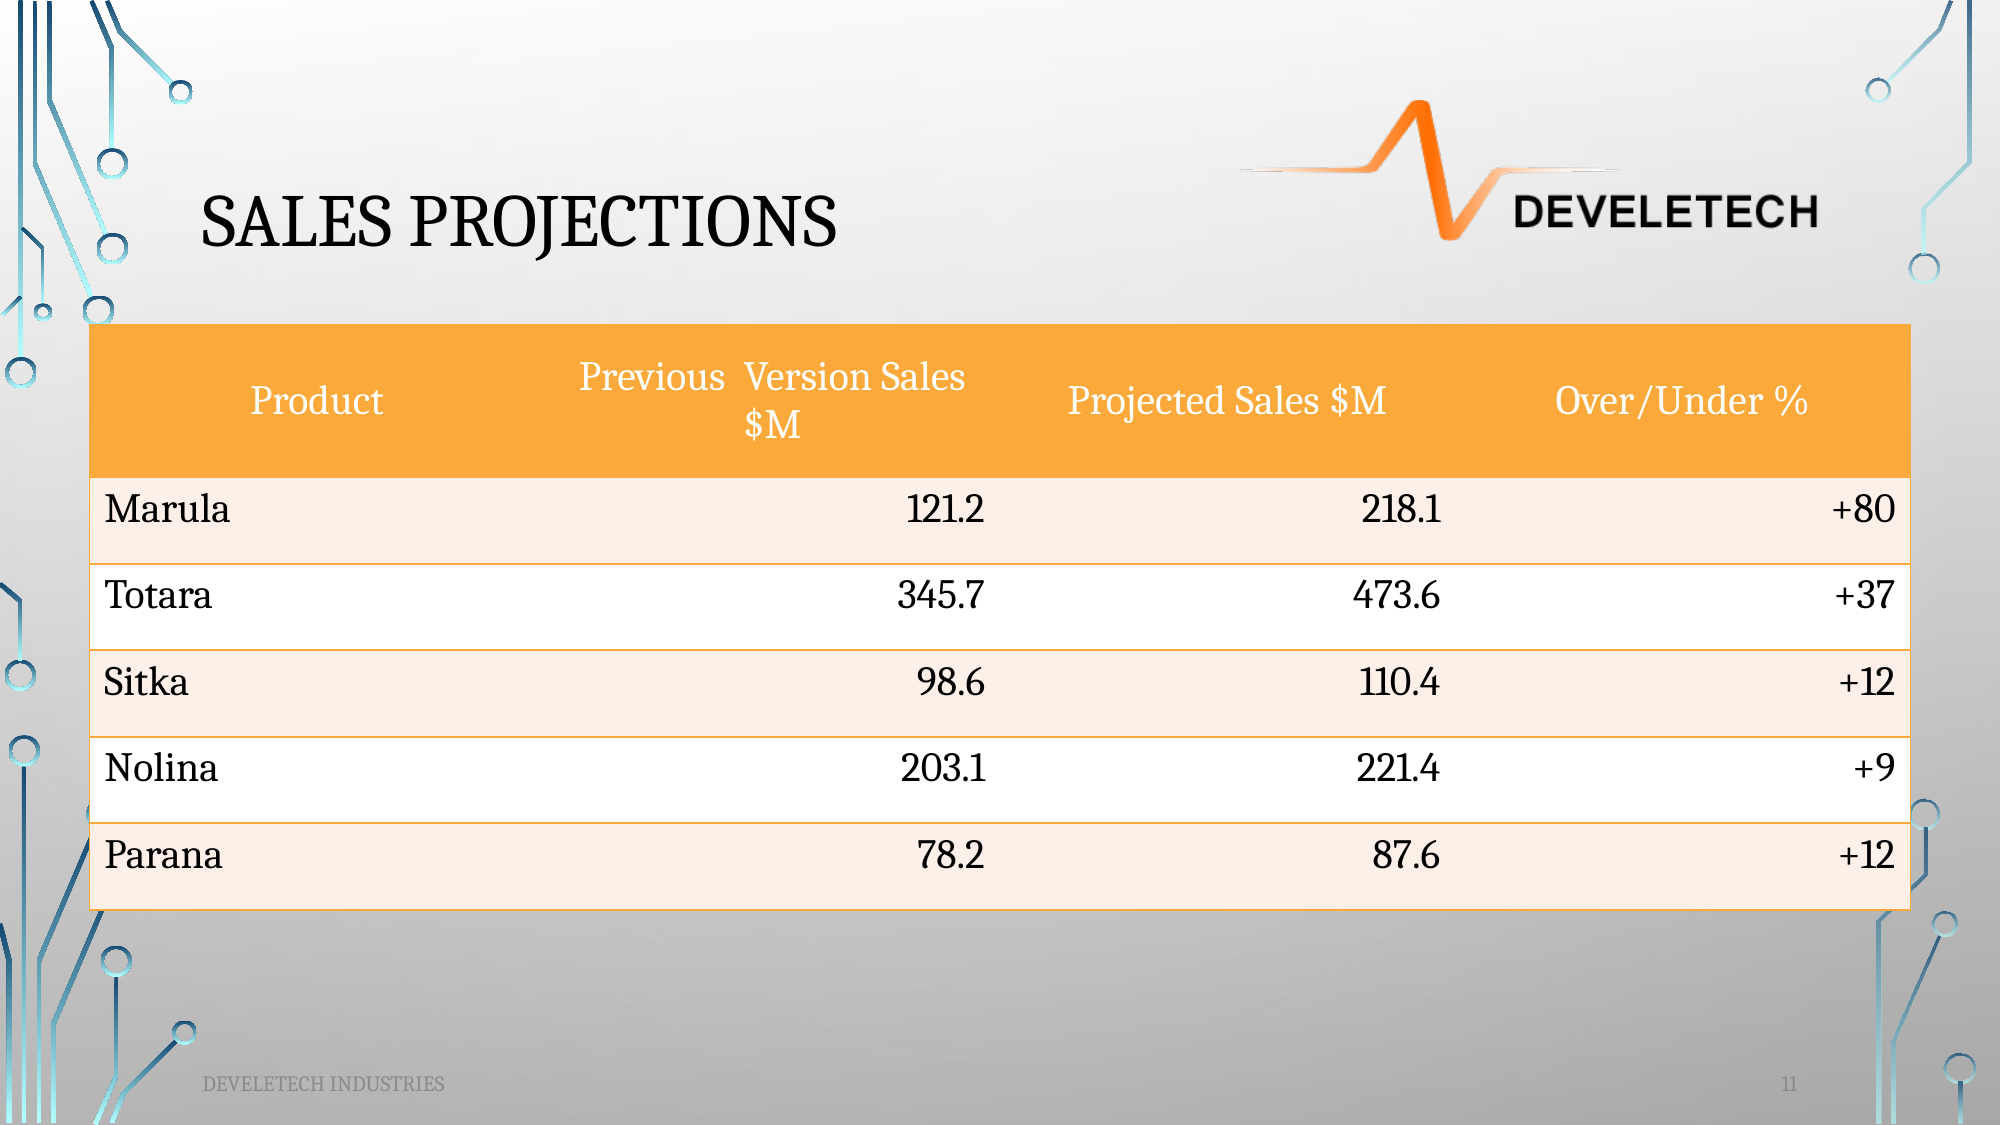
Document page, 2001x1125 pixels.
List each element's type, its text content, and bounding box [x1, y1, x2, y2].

table_cell +80 [1455, 478, 1910, 563]
table_cell Nolina [90, 738, 545, 822]
table_cell 473.6 [1000, 565, 1455, 649]
table_cell +12 [1455, 824, 1910, 909]
table_cell 98.6 [545, 652, 1000, 735]
table_cell +37 [1455, 565, 1910, 649]
table_cell 345.7 [545, 565, 1000, 649]
table_cell 121.2 [545, 478, 1000, 563]
table_cell +12 [1455, 651, 1910, 736]
title Sales Projections [187, 101, 1224, 324]
table_cell 87.6 [1000, 824, 1455, 909]
table_cell Marula [90, 478, 545, 563]
table_header Previous Version Sales $M [545, 326, 1000, 477]
table_header Over/Under % [1455, 326, 1910, 477]
footer Develetech Industries [187, 1052, 1211, 1113]
table_cell +9 [1455, 738, 1910, 822]
table_cell Sitka [90, 651, 545, 736]
table_header Product [90, 326, 545, 477]
table_cell 221.4 [1000, 738, 1455, 822]
table_cell 218.1 [1000, 478, 1455, 563]
table_header Projected Sales $M [1000, 326, 1455, 477]
table_cell 203.1 [545, 738, 1000, 822]
table_cell 78.2 [545, 824, 1000, 909]
table_cell Totara [90, 565, 545, 649]
picture [1239, 100, 1820, 250]
table_cell Parana [90, 824, 545, 909]
table_cell 110.4 [1000, 651, 1455, 736]
slide_number 11 [1685, 1052, 1813, 1113]
